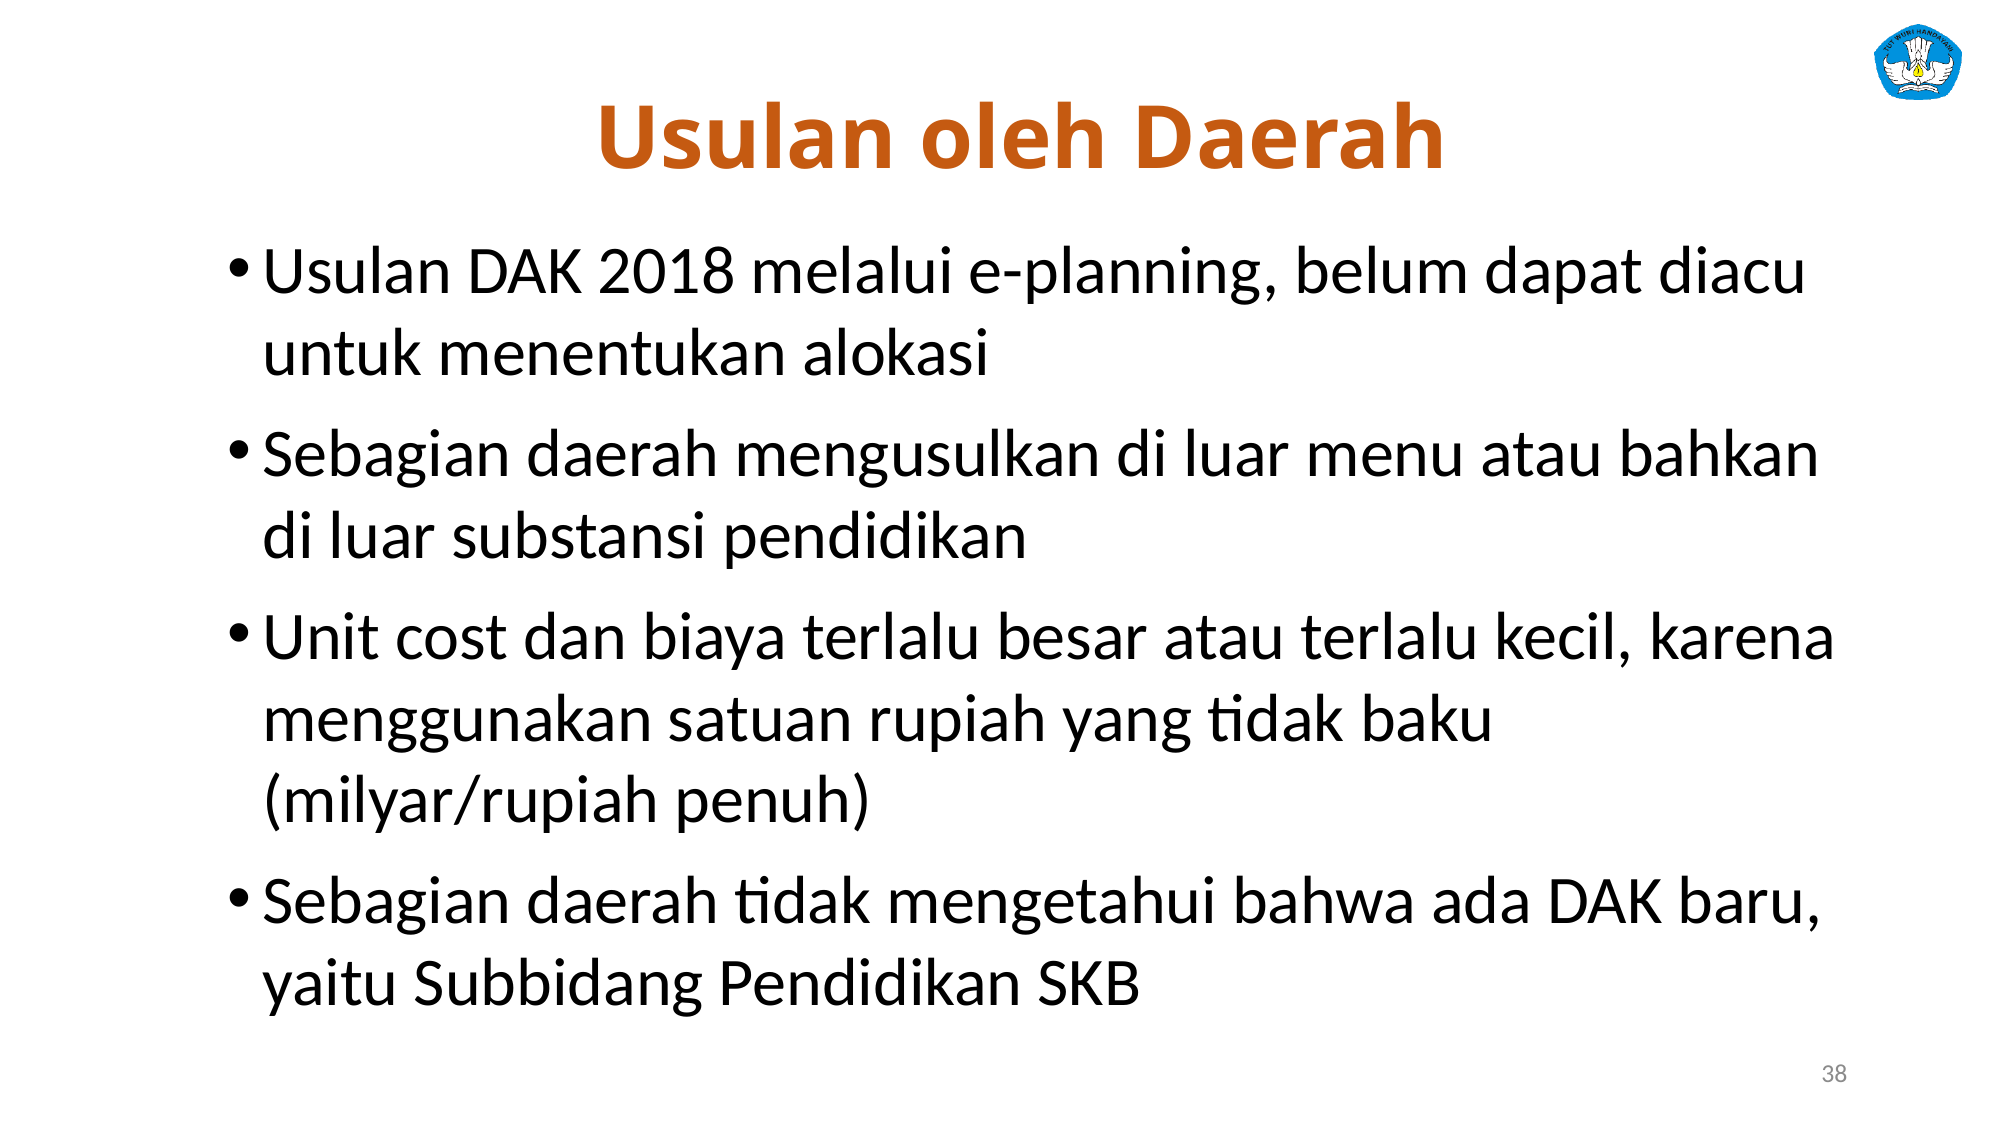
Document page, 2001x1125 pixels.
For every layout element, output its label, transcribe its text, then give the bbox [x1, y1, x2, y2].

picture [1874, 61, 1902, 100]
picture [1924, 24, 1962, 49]
picture [1874, 24, 1913, 51]
slide_number 38 [1412, 1042, 1863, 1103]
picture [1934, 67, 1962, 100]
list Usulan DAK 2018 melalui e-planning, belum dapat diacu untuk menentukan alokasi Sebagian daerah mengusulkan di luar menu atau bahkan di luar substansi pendidikan Unit cost dan biaya terlalu besar atau terlalu kecil, karena menggunakan satuan rupiah yang tidak baku (milyar/rupiah penuh) Sebagian daerah tidak mengetahui bahwa ada DAK baru, yaitu Subbidang Pendidikan SKB [212, 218, 1859, 1030]
title Usulan oleh Daerah [278, 62, 1764, 218]
picture [1884, 37, 1953, 92]
